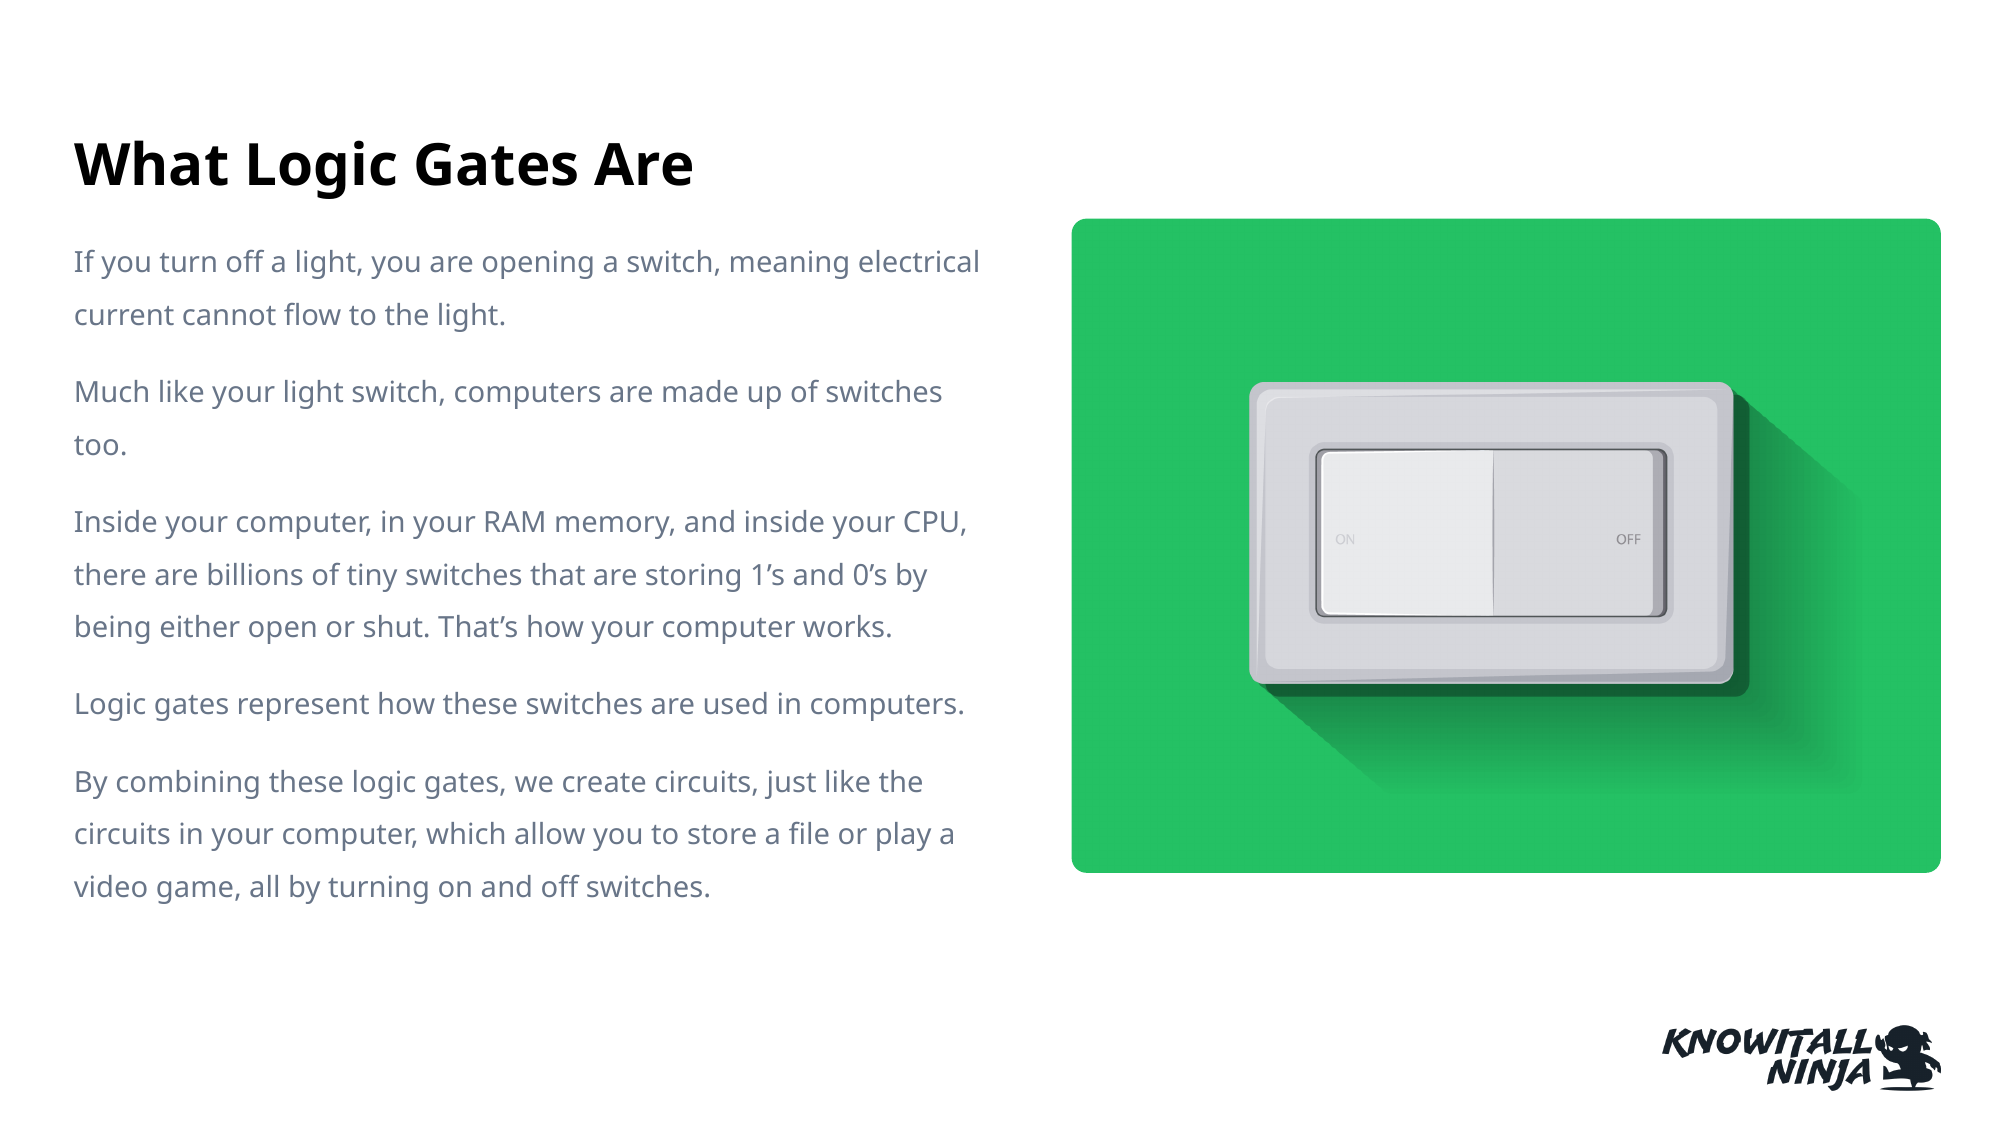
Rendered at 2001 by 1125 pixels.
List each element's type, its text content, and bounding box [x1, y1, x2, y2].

picture [1662, 1025, 1941, 1091]
title What Logic Gates Are [59, 117, 1000, 206]
list If you turn off a light, you are opening a switch, meaning electrical current cannot flow to the light. Much like your light switch, computers are made up of switches too. Inside your computer, in your RAM memory, and inside your CPU, there are billions of tiny switches that are storing 1’s and 0’s by being either open or shut. That’s how your computer works. Logic gates represent how these switches are used in computers. By combining these logic gates, we create circuits, just like the circuits in your computer, which allow you to store a file or play a video game, all by turning on and off switches. [59, 218, 1000, 1091]
picture [1071, 218, 1942, 874]
